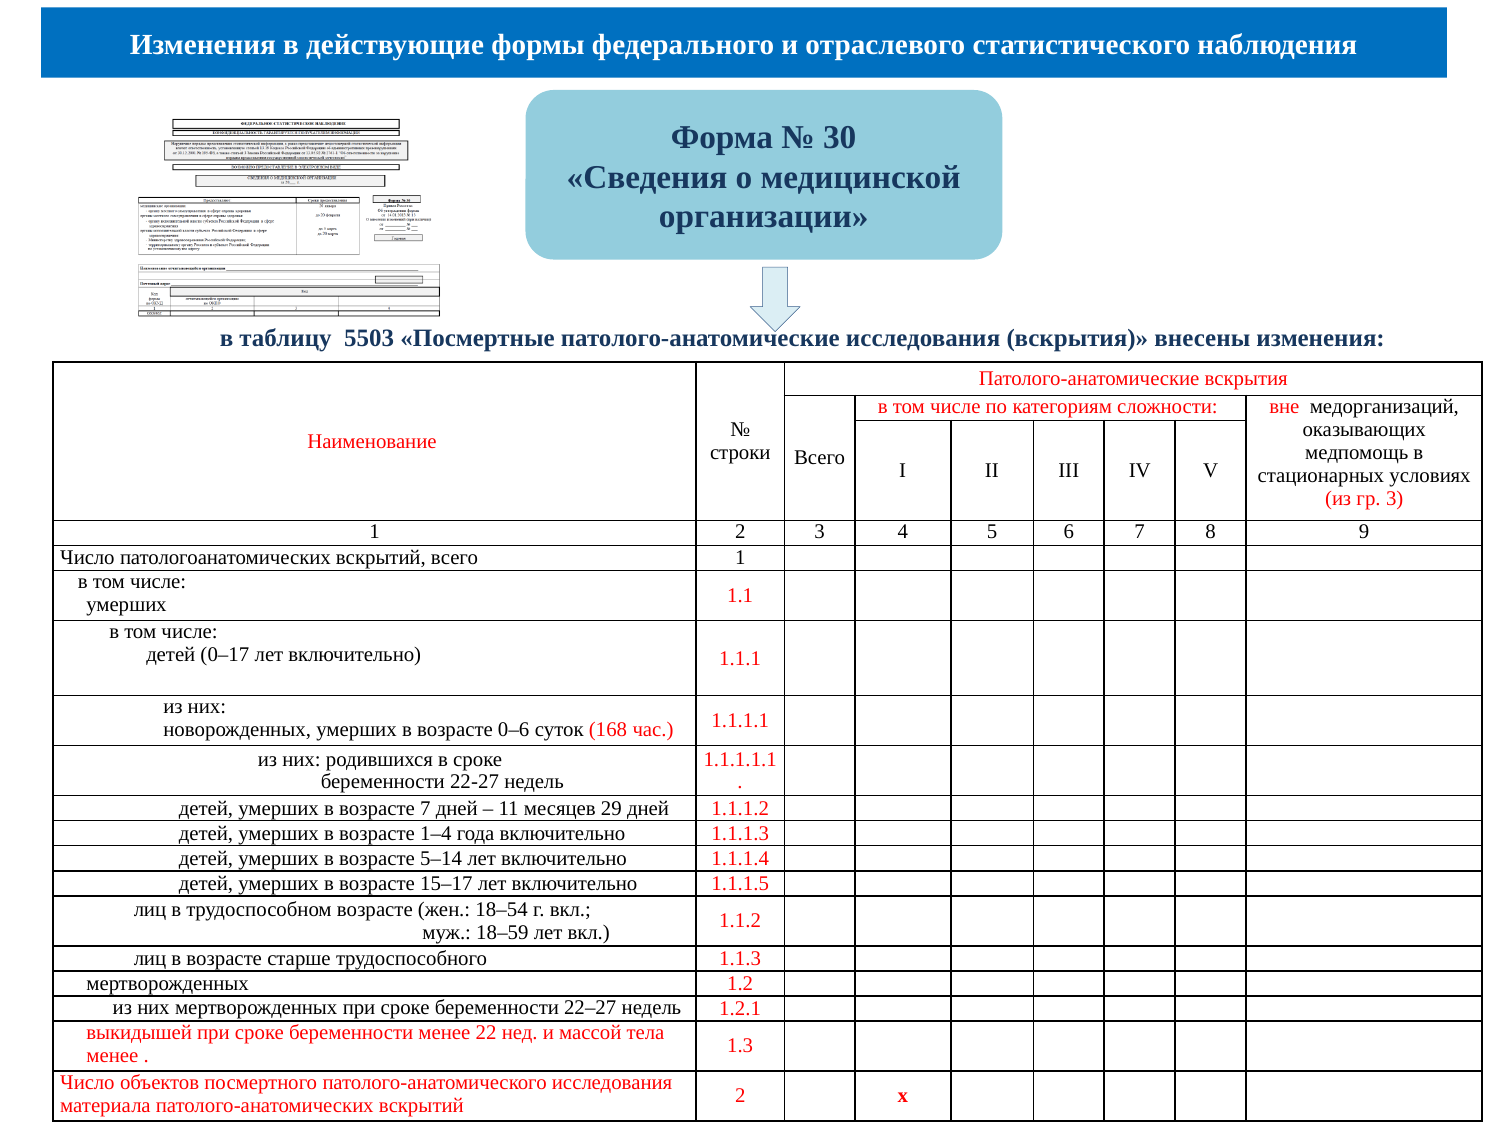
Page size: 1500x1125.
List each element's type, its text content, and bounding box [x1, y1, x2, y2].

table_cell [1176, 1072, 1245, 1120]
text_box в таблицу 5503 «Посмертные патолого-анатомические исследования (вскрытия)» внесены изменения: [159, 314, 1447, 360]
table_cell [785, 546, 854, 570]
table_cell [785, 1072, 854, 1120]
table_cell [1034, 1022, 1103, 1070]
text_box Форма № 30 «Сведения о медицинской организации» [523, 87, 1005, 262]
table_cell в том числе: умерших [54, 571, 695, 620]
table_cell [952, 746, 1033, 795]
table_cell [1176, 571, 1245, 620]
table_cell детей, умерших в возрасте 5–14 лет включительно [54, 846, 695, 870]
table_cell 1.1.1.1 [697, 696, 784, 745]
table_cell 1.1.1.4 [697, 846, 784, 870]
table_cell [1247, 796, 1481, 820]
table_cell [1176, 546, 1245, 570]
table_cell [952, 546, 1033, 570]
table_cell Число объектов посмертного патолого-анатомического исследования материала патолого-анатомических вскрытий [54, 1072, 695, 1120]
table_cell [1247, 1072, 1481, 1120]
table_cell [1247, 571, 1481, 620]
table_cell из них мертворожденных при сроке беременности 22–27 недель [54, 997, 695, 1020]
table_cell [1034, 872, 1103, 895]
table_cell 1.2 [697, 972, 784, 995]
table_cell [952, 1072, 1033, 1120]
table_header Наименование [54, 363, 695, 520]
table_cell [1034, 972, 1103, 995]
table_cell [1247, 696, 1481, 745]
table_cell 9 [1247, 521, 1481, 545]
table_cell [856, 897, 950, 945]
table_cell [785, 897, 854, 945]
table_cell [1176, 947, 1245, 970]
table_cell 1.1.1.1.1. [697, 746, 784, 795]
table_cell [1247, 872, 1481, 895]
table_cell [1176, 621, 1245, 695]
table_cell [1176, 897, 1245, 945]
table_cell [785, 746, 854, 795]
table_cell [785, 947, 854, 970]
table_cell [1105, 796, 1174, 820]
table_cell [1247, 947, 1481, 970]
table_cell [1105, 846, 1174, 870]
table_header № строки [697, 363, 784, 520]
table_cell 1 [54, 521, 695, 545]
text_box [748, 265, 803, 314]
table_cell [952, 696, 1033, 745]
table_cell 8 [1176, 521, 1245, 545]
table_cell [1034, 1072, 1103, 1120]
table_cell [856, 571, 950, 620]
table_cell х [856, 1072, 950, 1120]
table_cell 1.3 [697, 1022, 784, 1070]
table_cell [856, 972, 950, 995]
table_cell [1247, 1022, 1481, 1070]
table_cell [1247, 546, 1481, 570]
table_cell 1.1.1.2 [697, 796, 784, 820]
table_cell 1.1.3 [697, 947, 784, 970]
table_cell [952, 947, 1033, 970]
table_cell [1176, 872, 1245, 895]
table_cell 4 [856, 521, 950, 545]
table_cell [1176, 972, 1245, 995]
table_cell [856, 746, 950, 795]
table_cell [1034, 821, 1103, 845]
table_cell детей, умерших в возрасте 15–17 лет включительно [54, 872, 695, 895]
table_cell [1034, 696, 1103, 745]
table_cell 1.1.1.5 [697, 872, 784, 895]
table_cell [1034, 546, 1103, 570]
table_cell [1105, 972, 1174, 995]
table_cell [1247, 972, 1481, 995]
table_cell из них: новорожденных, умерших в возрасте 0–6 суток (168 час.) [54, 696, 695, 745]
table_cell [1105, 621, 1174, 695]
table_cell 1.1.1.3 [697, 821, 784, 845]
table_cell 6 [1034, 521, 1103, 545]
table_cell [856, 821, 950, 845]
table_cell 5 [952, 521, 1033, 545]
table_cell [1034, 571, 1103, 620]
table_cell II [952, 421, 1033, 520]
table_cell [952, 872, 1033, 895]
table_cell [952, 571, 1033, 620]
table_cell мертворожденных [54, 972, 695, 995]
table_cell III [1034, 421, 1103, 520]
table_cell [1034, 796, 1103, 820]
table_cell [785, 1022, 854, 1070]
table_cell [952, 821, 1033, 845]
table_cell [1034, 846, 1103, 870]
text_box Изменения в действующие формы федерального и отраслевого статистического наблюдения [39, 5, 1449, 80]
table_cell [1105, 746, 1174, 795]
table_cell [785, 872, 854, 895]
table_cell [1105, 696, 1174, 745]
table_cell [1034, 897, 1103, 945]
table_cell [785, 696, 854, 745]
table_cell из них: родившихся в сроке беременности 22-27 недель [54, 746, 695, 795]
table_cell [1105, 947, 1174, 970]
table_cell [1247, 746, 1481, 795]
table_cell [856, 947, 950, 970]
table_cell [1105, 872, 1174, 895]
table_cell детей, умерших в возрасте 1–4 года включительно [54, 821, 695, 845]
table_cell в том числе: детей (0–17 лет включительно) [54, 621, 695, 695]
table_cell Всего [785, 396, 854, 520]
table_cell 3 [785, 521, 854, 545]
table_cell [1176, 821, 1245, 845]
table_cell [856, 997, 950, 1020]
table_cell лиц в возрасте старше трудоспособного [54, 947, 695, 970]
table_cell [856, 796, 950, 820]
table_cell 1 [697, 546, 784, 570]
table_cell [785, 997, 854, 1020]
table_cell [952, 997, 1033, 1020]
table_cell 1.1.2 [697, 897, 784, 945]
table_cell [1105, 997, 1174, 1020]
table_cell [1105, 1072, 1174, 1120]
table_cell [1176, 1022, 1245, 1070]
table_cell 1.1.1 [697, 621, 784, 695]
table_cell [785, 821, 854, 845]
table_cell [856, 621, 950, 695]
table_cell [1247, 621, 1481, 695]
picture [123, 101, 451, 330]
table_cell [1034, 621, 1103, 695]
table_cell IV [1105, 421, 1174, 520]
table_cell [785, 846, 854, 870]
table_cell [785, 621, 854, 695]
table_cell [952, 897, 1033, 945]
table_cell 2 [697, 1072, 784, 1120]
table_cell [1247, 821, 1481, 845]
table_cell лиц в трудоспособном возрасте (жен.: 18–54 г. вкл.; муж.: 18–59 лет вкл.) [54, 897, 695, 945]
table_cell [785, 796, 854, 820]
table_cell [785, 571, 854, 620]
table_cell [785, 972, 854, 995]
table_cell [1105, 546, 1174, 570]
table_cell [952, 1022, 1033, 1070]
table_cell детей, умерших в возрасте 7 дней – 11 месяцев 29 дней [54, 796, 695, 820]
table_cell [856, 872, 950, 895]
table_cell 2 [697, 521, 784, 545]
table_cell 1.2.1 [697, 997, 784, 1020]
table_cell [1105, 571, 1174, 620]
table_cell [856, 1022, 950, 1070]
table_cell вне медорганизаций, оказывающих медпомощь в стационарных условиях (из гр. 3) [1247, 396, 1481, 520]
table_cell [1176, 746, 1245, 795]
table_cell [1105, 897, 1174, 945]
table_cell [952, 796, 1033, 820]
table_cell I [856, 421, 950, 520]
table_cell [1034, 947, 1103, 970]
table_cell [1105, 1022, 1174, 1070]
table_cell [856, 546, 950, 570]
table_cell [1105, 821, 1174, 845]
table_cell [856, 696, 950, 745]
table_header Патолого-анатомические вскрытия [785, 363, 1481, 395]
table_cell Число патологоанатомических вскрытий, всего [54, 546, 695, 570]
table_cell [1034, 997, 1103, 1020]
table_cell [1034, 746, 1103, 795]
table_cell в том числе по категориям сложности: [856, 396, 1245, 420]
table_cell [1247, 846, 1481, 870]
table_cell V [1176, 421, 1245, 520]
table_cell [1247, 997, 1481, 1020]
table_cell [952, 972, 1033, 995]
table_cell [1247, 897, 1481, 945]
table_cell [856, 846, 950, 870]
table_cell [1176, 997, 1245, 1020]
table_cell [952, 846, 1033, 870]
table_cell [952, 621, 1033, 695]
table_cell 7 [1105, 521, 1174, 545]
table_cell [1176, 696, 1245, 745]
table_cell выкидышей при сроке беременности менее 22 нед. и массой тела менее . [54, 1022, 695, 1070]
table_cell [1176, 796, 1245, 820]
table_cell 1.1 [697, 571, 784, 620]
table_cell [1176, 846, 1245, 870]
